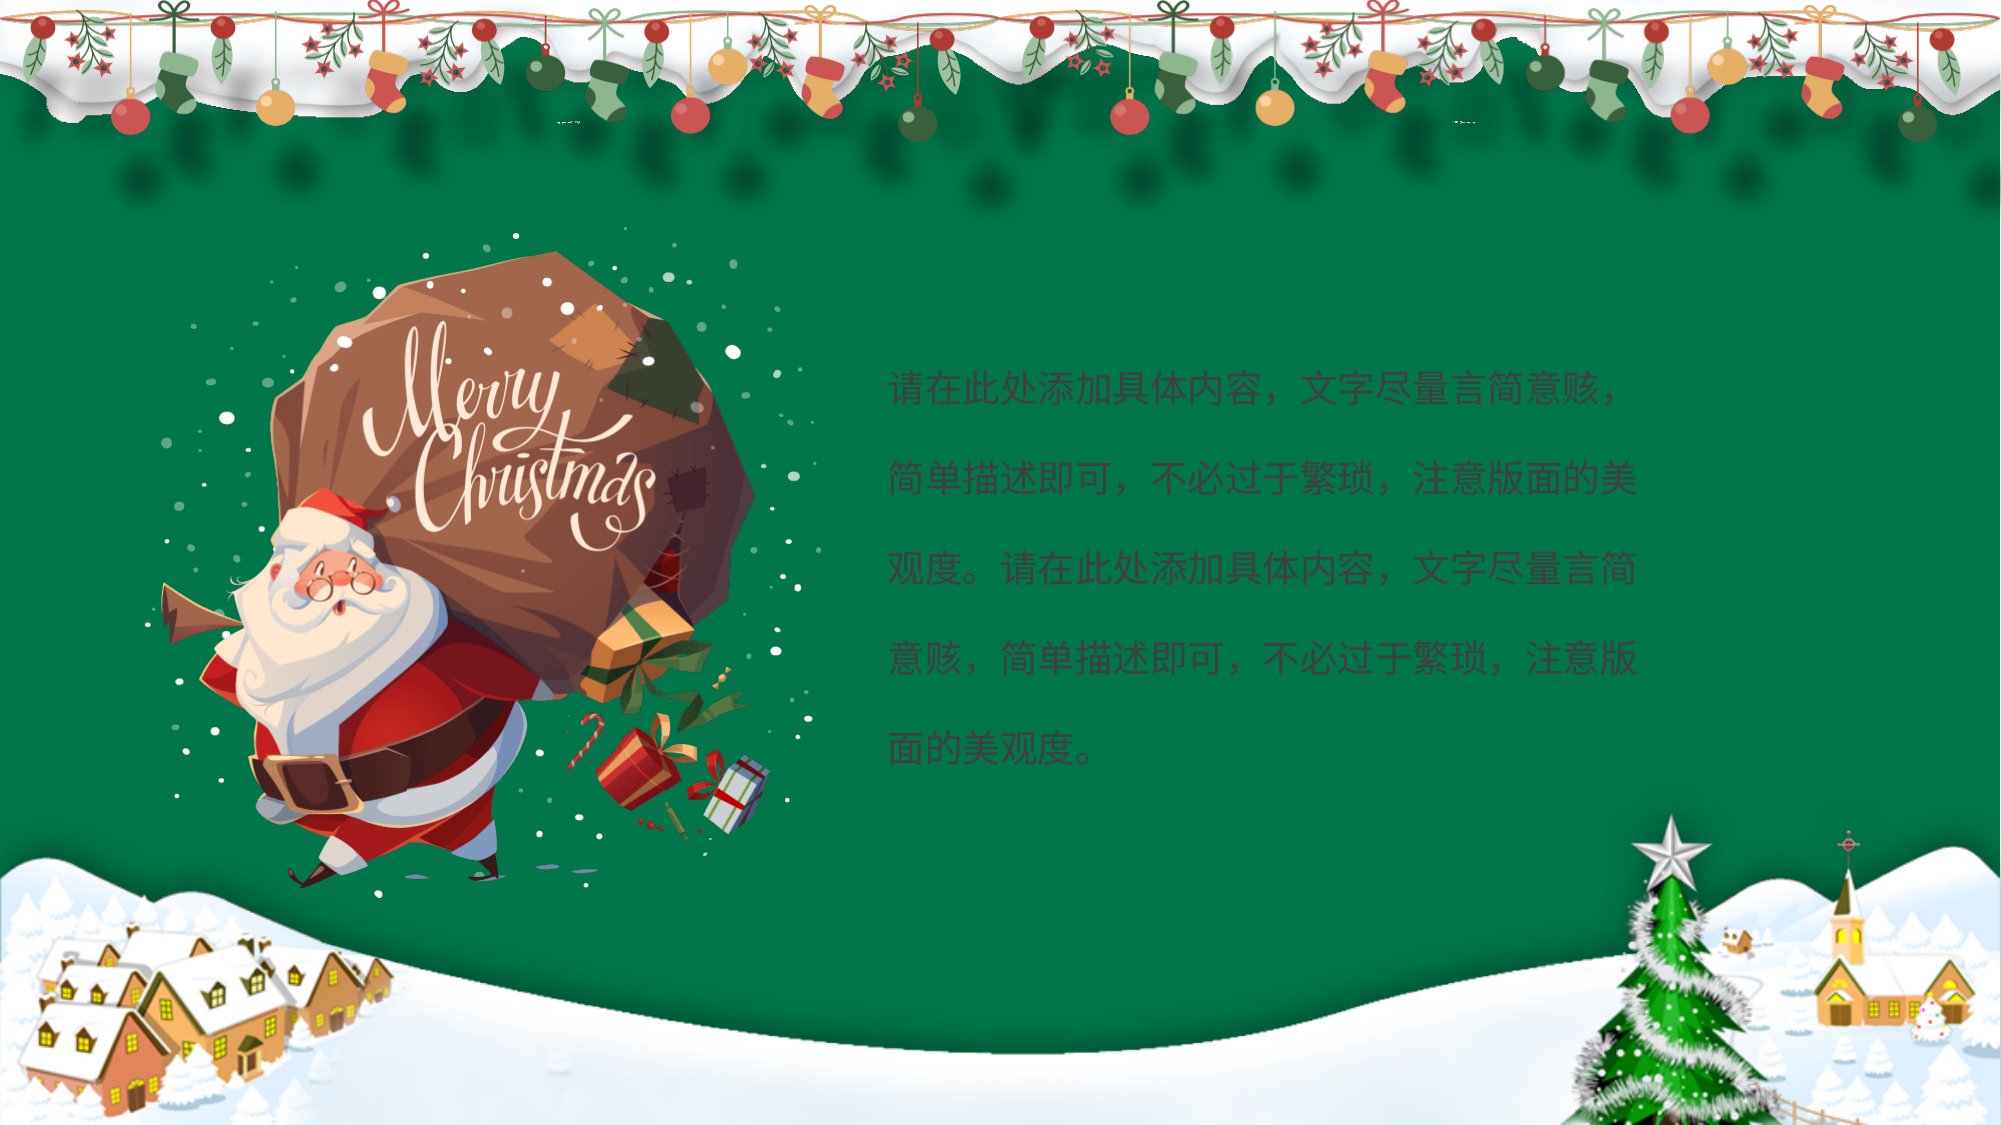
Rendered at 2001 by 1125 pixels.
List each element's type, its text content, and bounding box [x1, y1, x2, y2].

picture [0, 0, 2000, 211]
text_box 请在此处添加具体内容，文字尽量言简意赅，简单描述即可，不必过于繁琐，注意版面的美观度。请在此处添加具体内容，文字尽量言简意赅，简单描述即可，不必过于繁琐，注意版面的美观度。 [873, 312, 1685, 777]
picture [0, 227, 2000, 1125]
